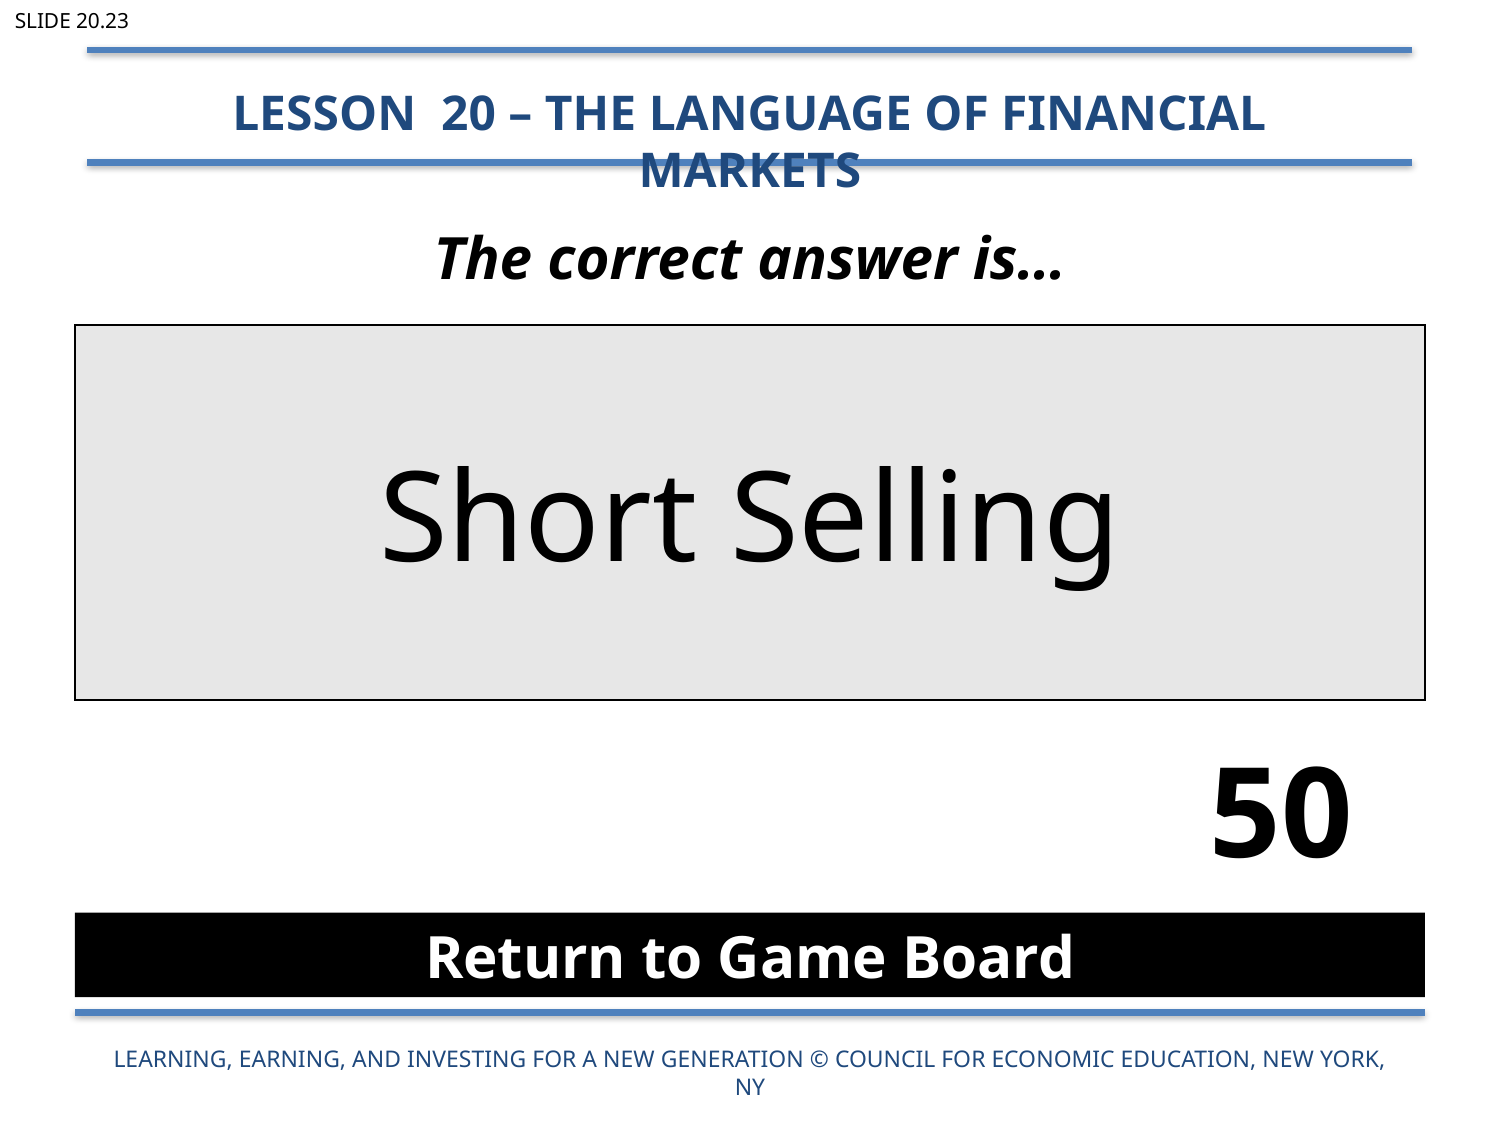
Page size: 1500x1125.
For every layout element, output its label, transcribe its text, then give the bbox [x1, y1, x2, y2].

text_box 50 [1162, 724, 1400, 890]
table_header Short Selling [76, 350, 1424, 699]
text_box Return to Game Board [74, 912, 1425, 998]
text_box Lesson 20 – The Language of Financial Markets [125, 74, 1375, 161]
title The correct answer is… [75, 162, 1425, 350]
text_box Slide 20.23 [0, 0, 213, 40]
